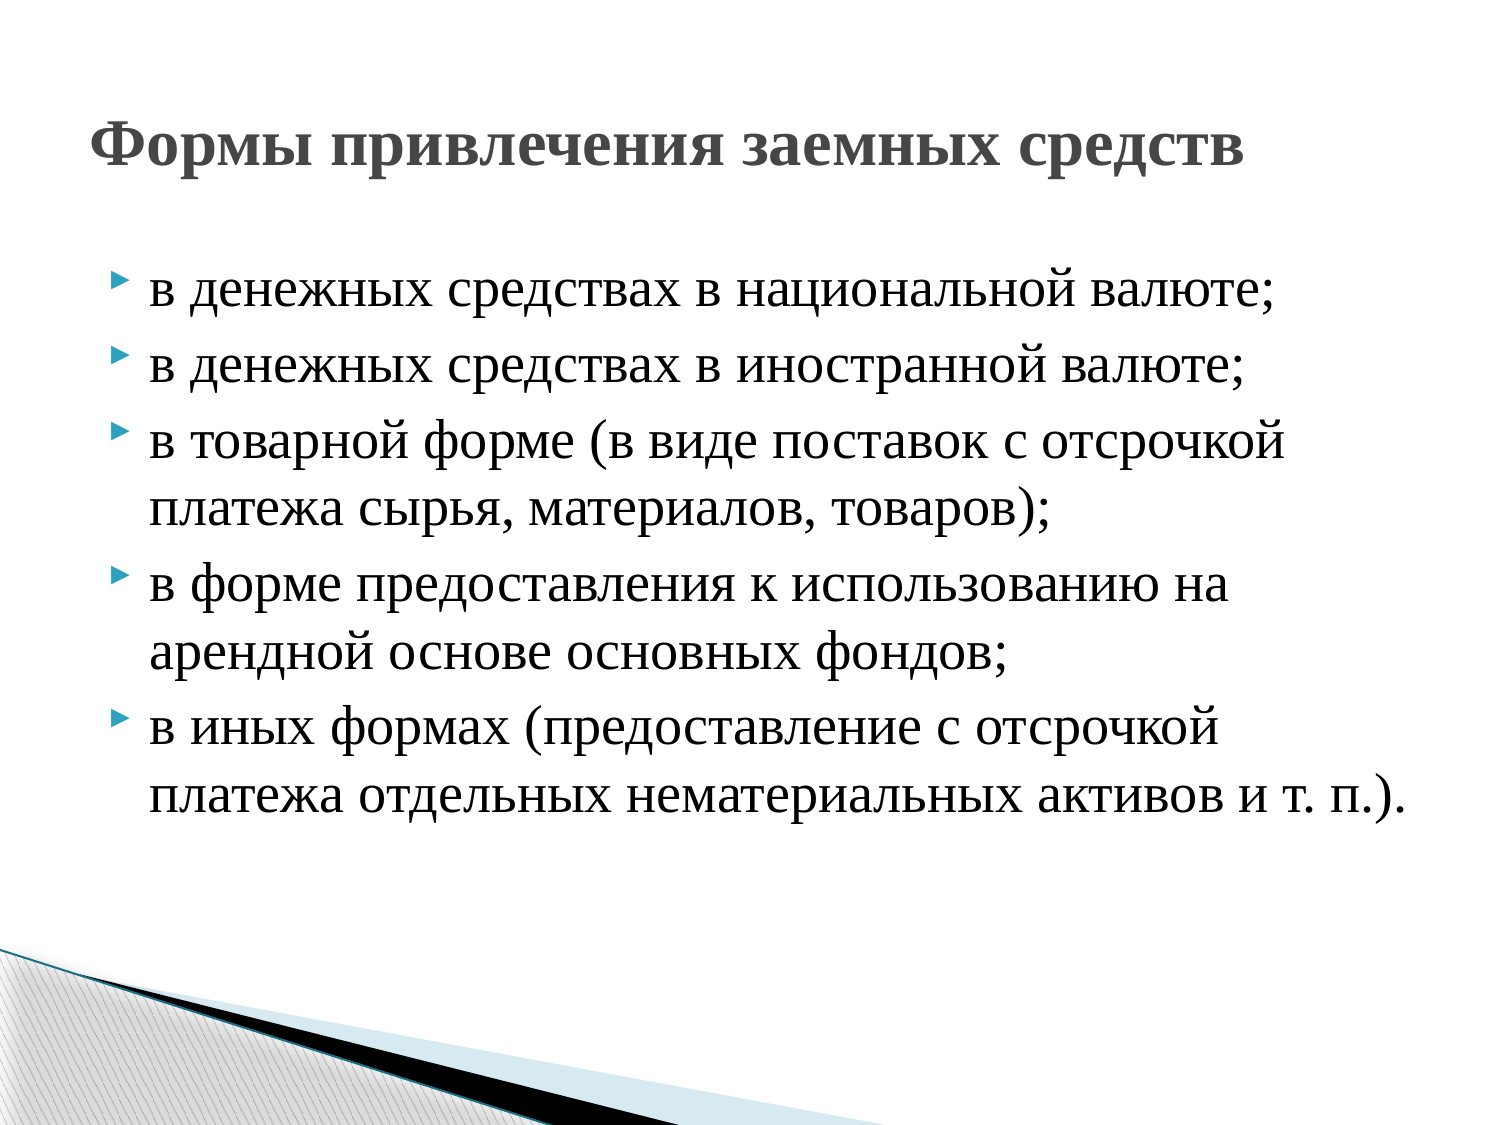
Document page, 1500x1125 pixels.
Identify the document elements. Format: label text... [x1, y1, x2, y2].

list в денежных средствах в национальной валюте; в денежных средствах в иностранной валюте; в товарной форме (в виде поставок с отсрочкой платежа сырья, материалов, товаров); в форме предоставления к использованию на арендной основе основных фондов; в иных формах (предоставление с отсрочкой платежа отдельных нематериальных активов и т. п.). [74, 242, 1426, 986]
title Формы привлечения заемных средств [75, 45, 1425, 233]
